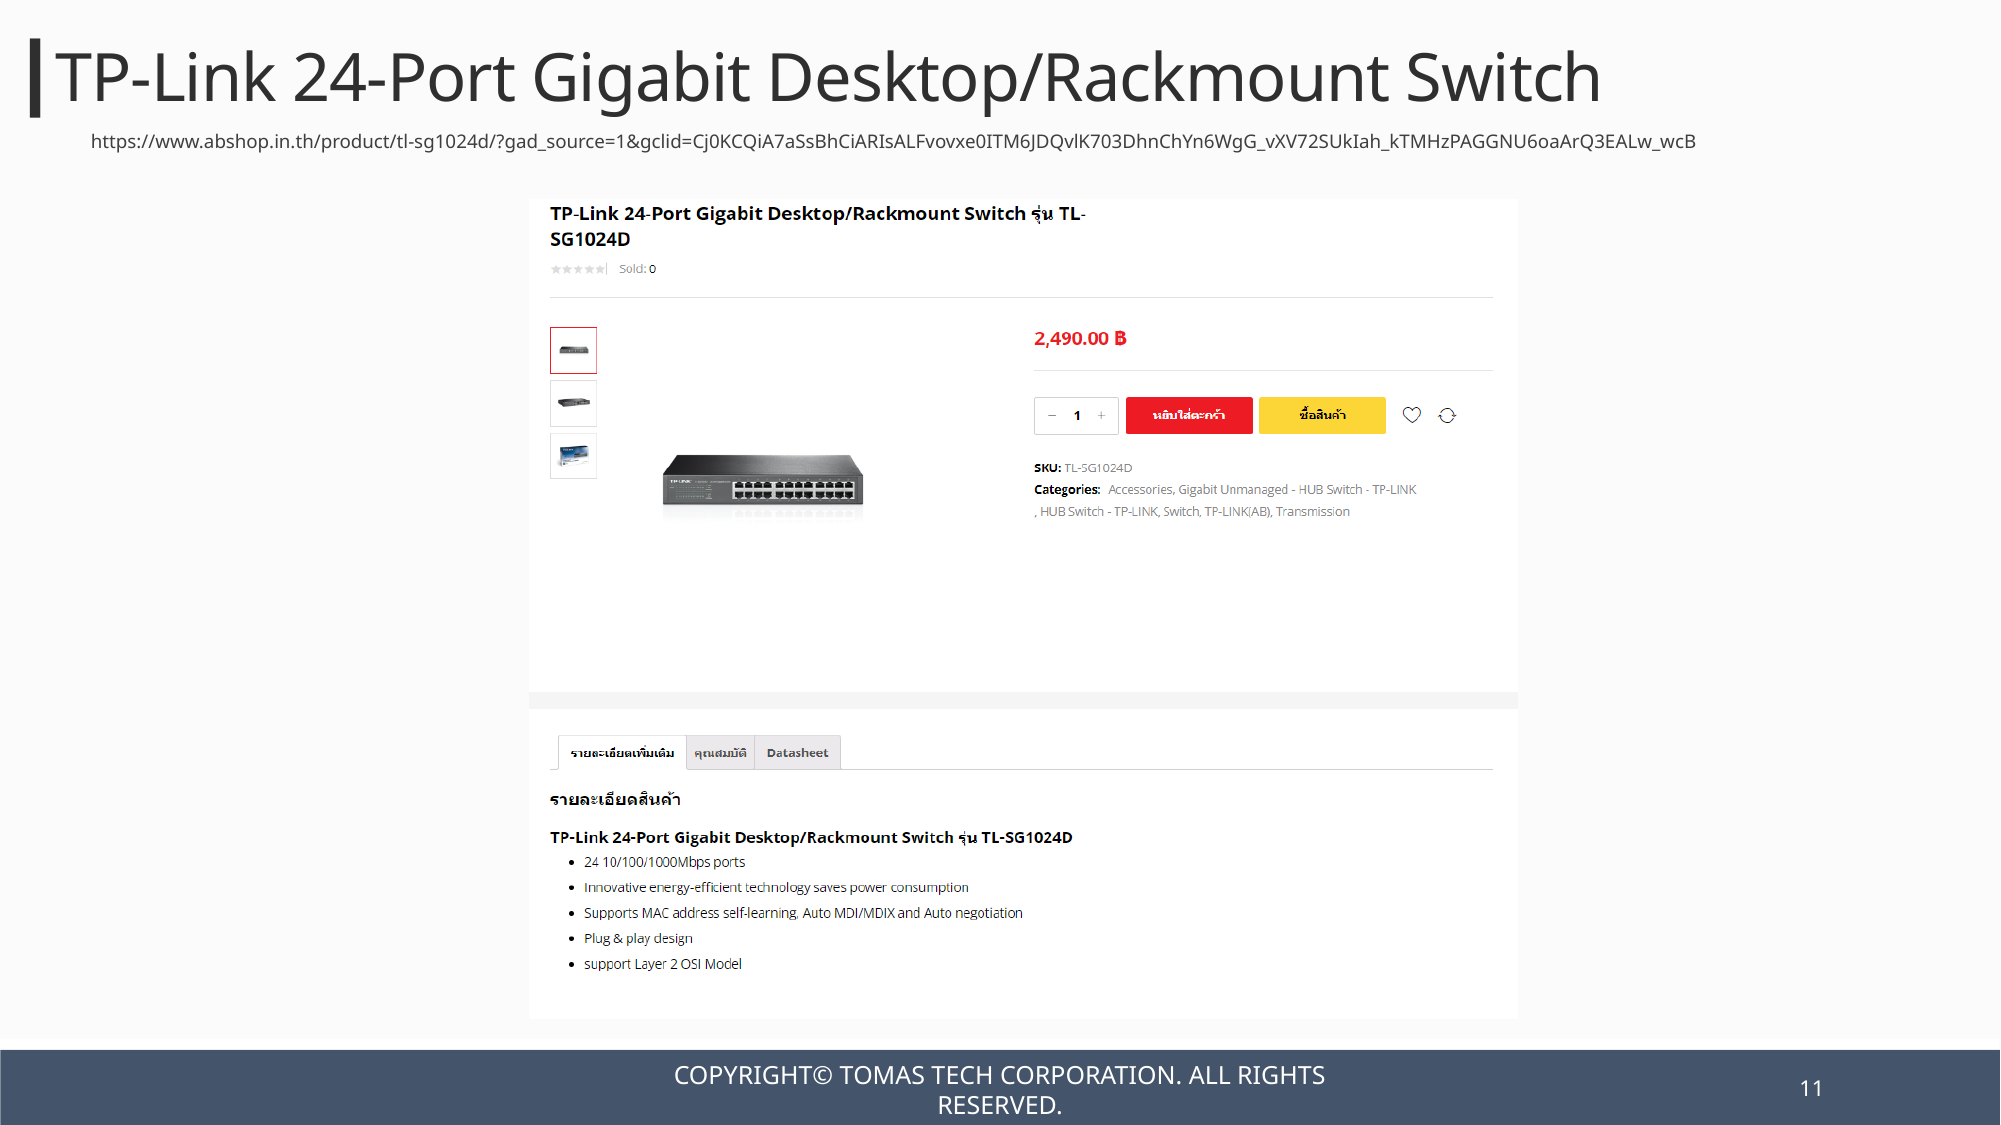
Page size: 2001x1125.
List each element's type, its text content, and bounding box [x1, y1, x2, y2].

slide_number 11 [1624, 1059, 1840, 1120]
footer Copyright© TOMAS TECH CORPORATION. All rights reserved. [604, 1059, 1396, 1120]
text_box ┃TP-Link 24-Port Gigabit Desktop/Rackmount Switch [0, 12, 1940, 123]
picture [529, 199, 1518, 1021]
text_box https://www.abshop.in.th/product/tl-sg1024d/?gad_source=1&gclid=Cj0KCQiA7aSsBhCiARIsALFvovxe0ITM6JDQvlK703DhnChYn6WgG_vXV72SUkIah_kTMHzPAGGNU6oaArQ3EALw_wcB [76, 122, 1971, 160]
